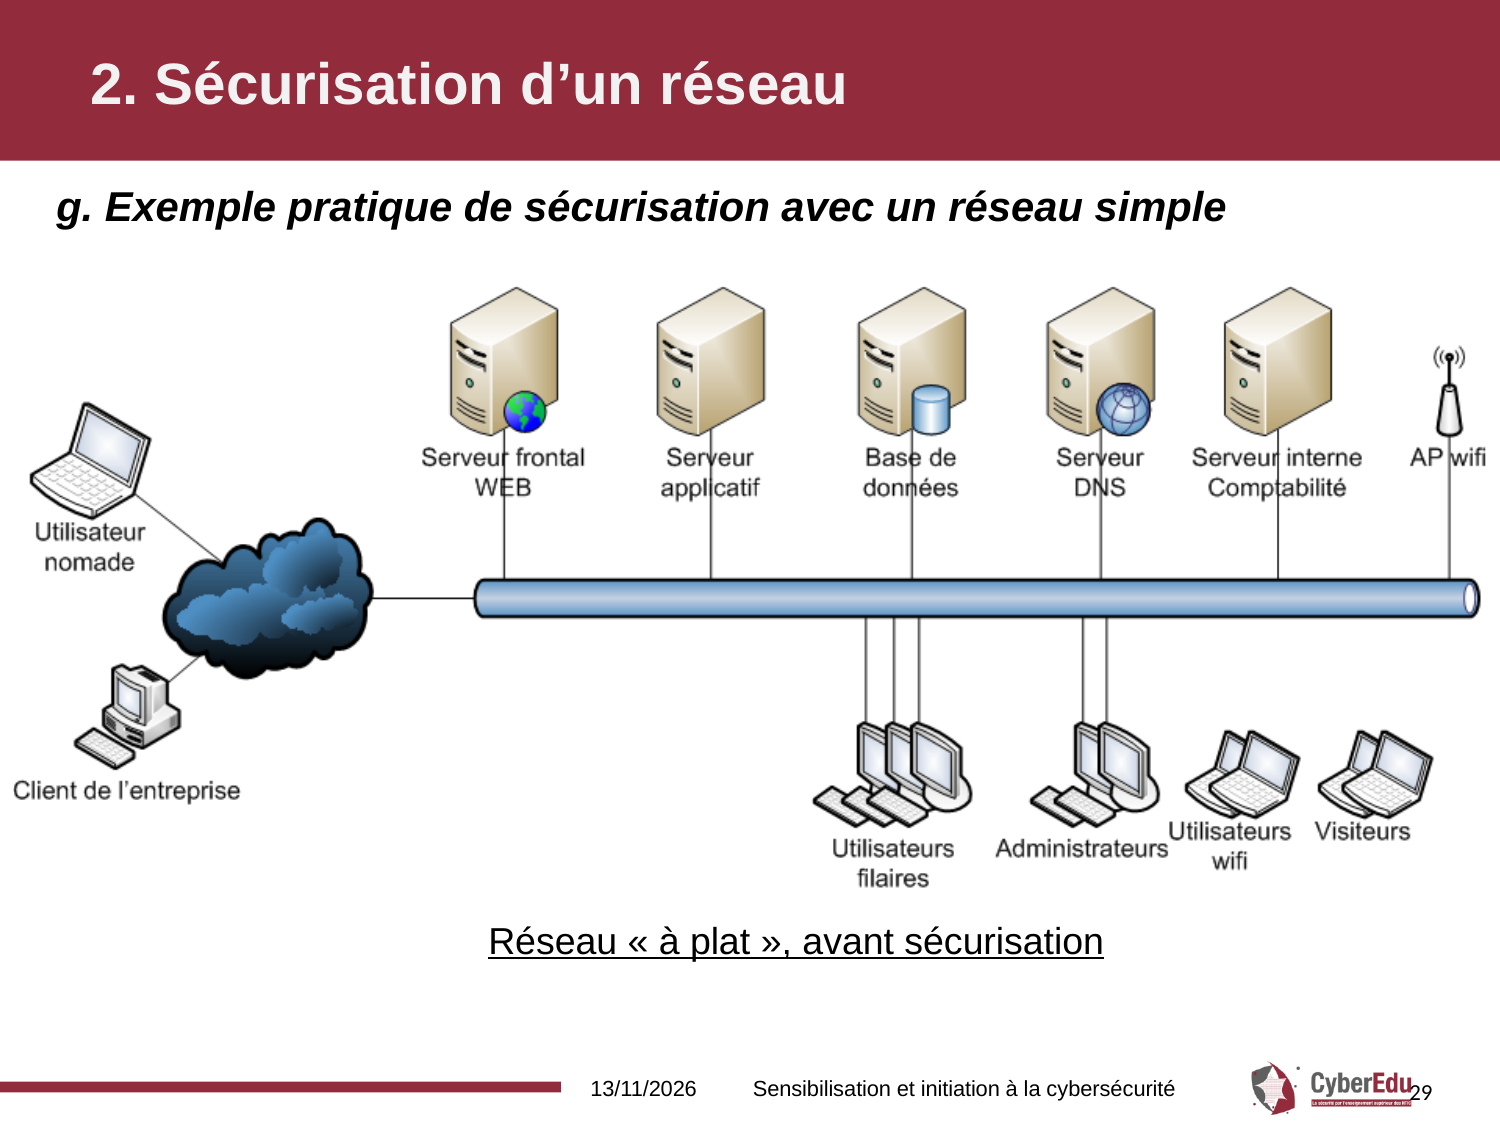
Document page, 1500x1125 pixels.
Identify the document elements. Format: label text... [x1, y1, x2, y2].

picture [1246, 1060, 1412, 1115]
text_box g. Exemple pratique de sécurisation avec un réseau simple [41, 172, 1471, 268]
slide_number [561, 1057, 727, 1118]
picture [12, 286, 1487, 894]
text_box Réseau « à plat », avant sécurisation [401, 910, 1191, 970]
title 2. Sécurisation d’un réseau [75, 1, 1425, 161]
footer Sensibilisation et initiation à la cybersécurité [738, 1057, 1236, 1118]
